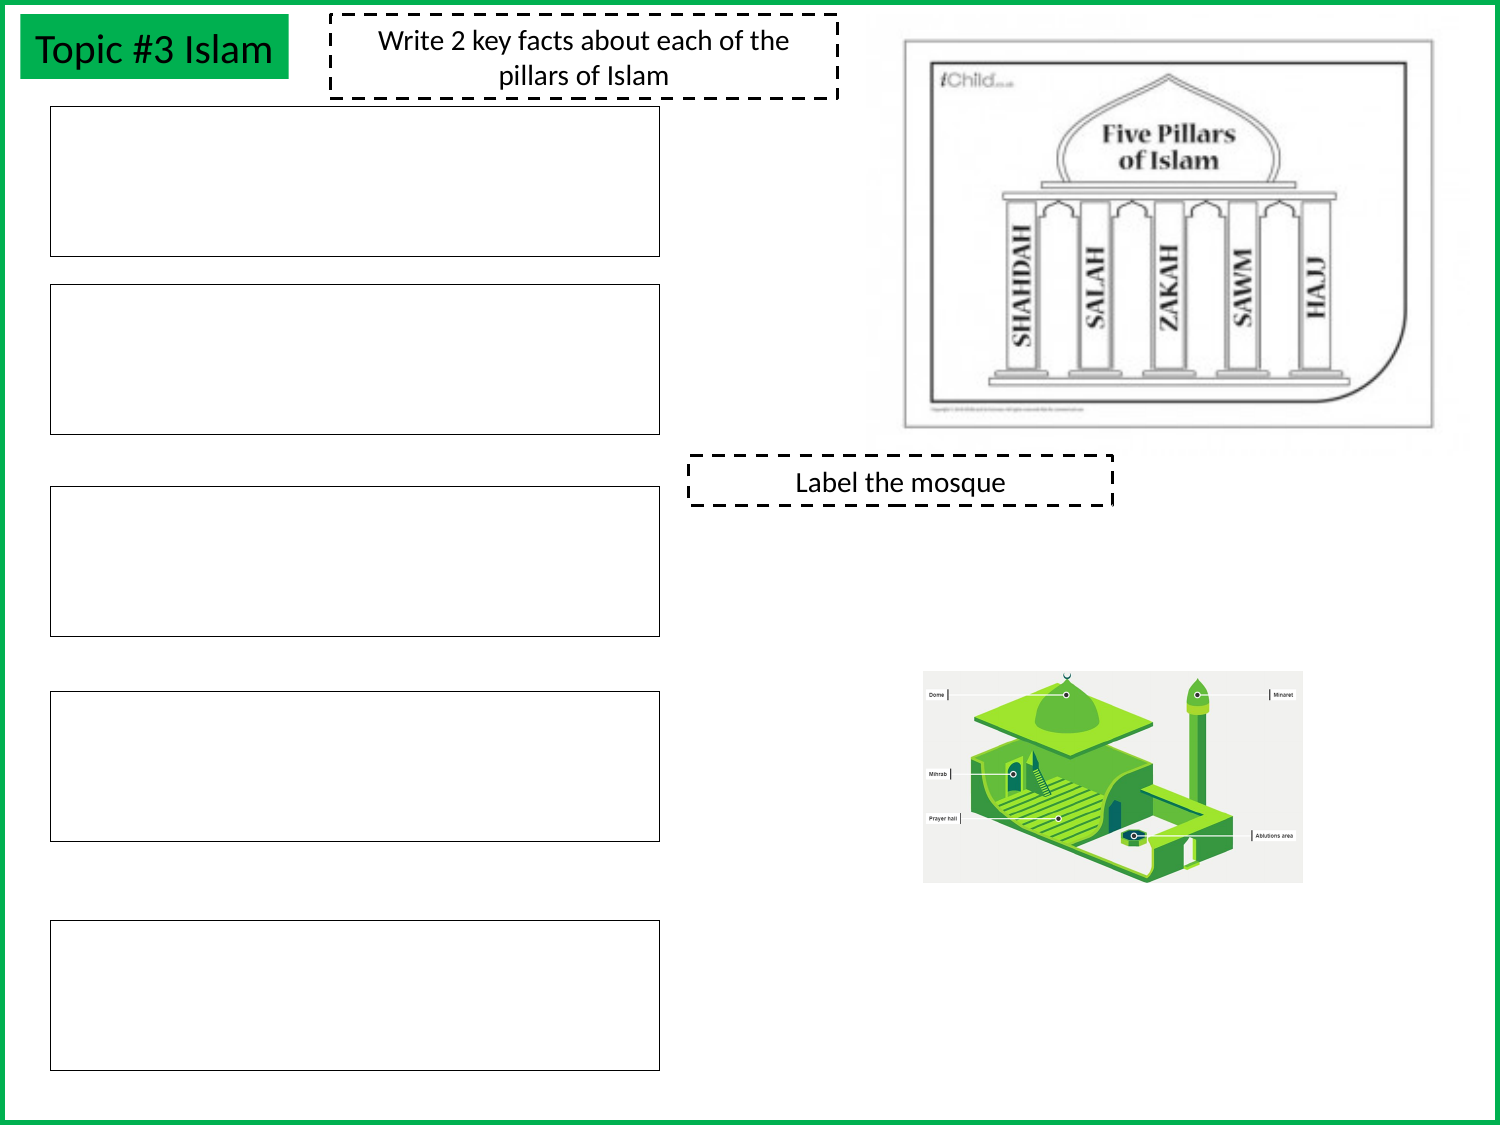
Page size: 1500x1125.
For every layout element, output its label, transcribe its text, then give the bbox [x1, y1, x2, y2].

text_box Write 2 key facts about each of the pillars of Islam [330, 14, 838, 99]
text_box Topic #3 Islam [20, 14, 289, 79]
text_box [0, 0, 1500, 1125]
text_box [50, 691, 660, 842]
text_box [50, 284, 660, 435]
picture [922, 671, 1303, 883]
text_box [50, 920, 660, 1071]
picture [866, 14, 1470, 456]
text_box [50, 486, 660, 637]
text_box [50, 106, 660, 257]
text_box Label the mosque [688, 455, 1113, 506]
